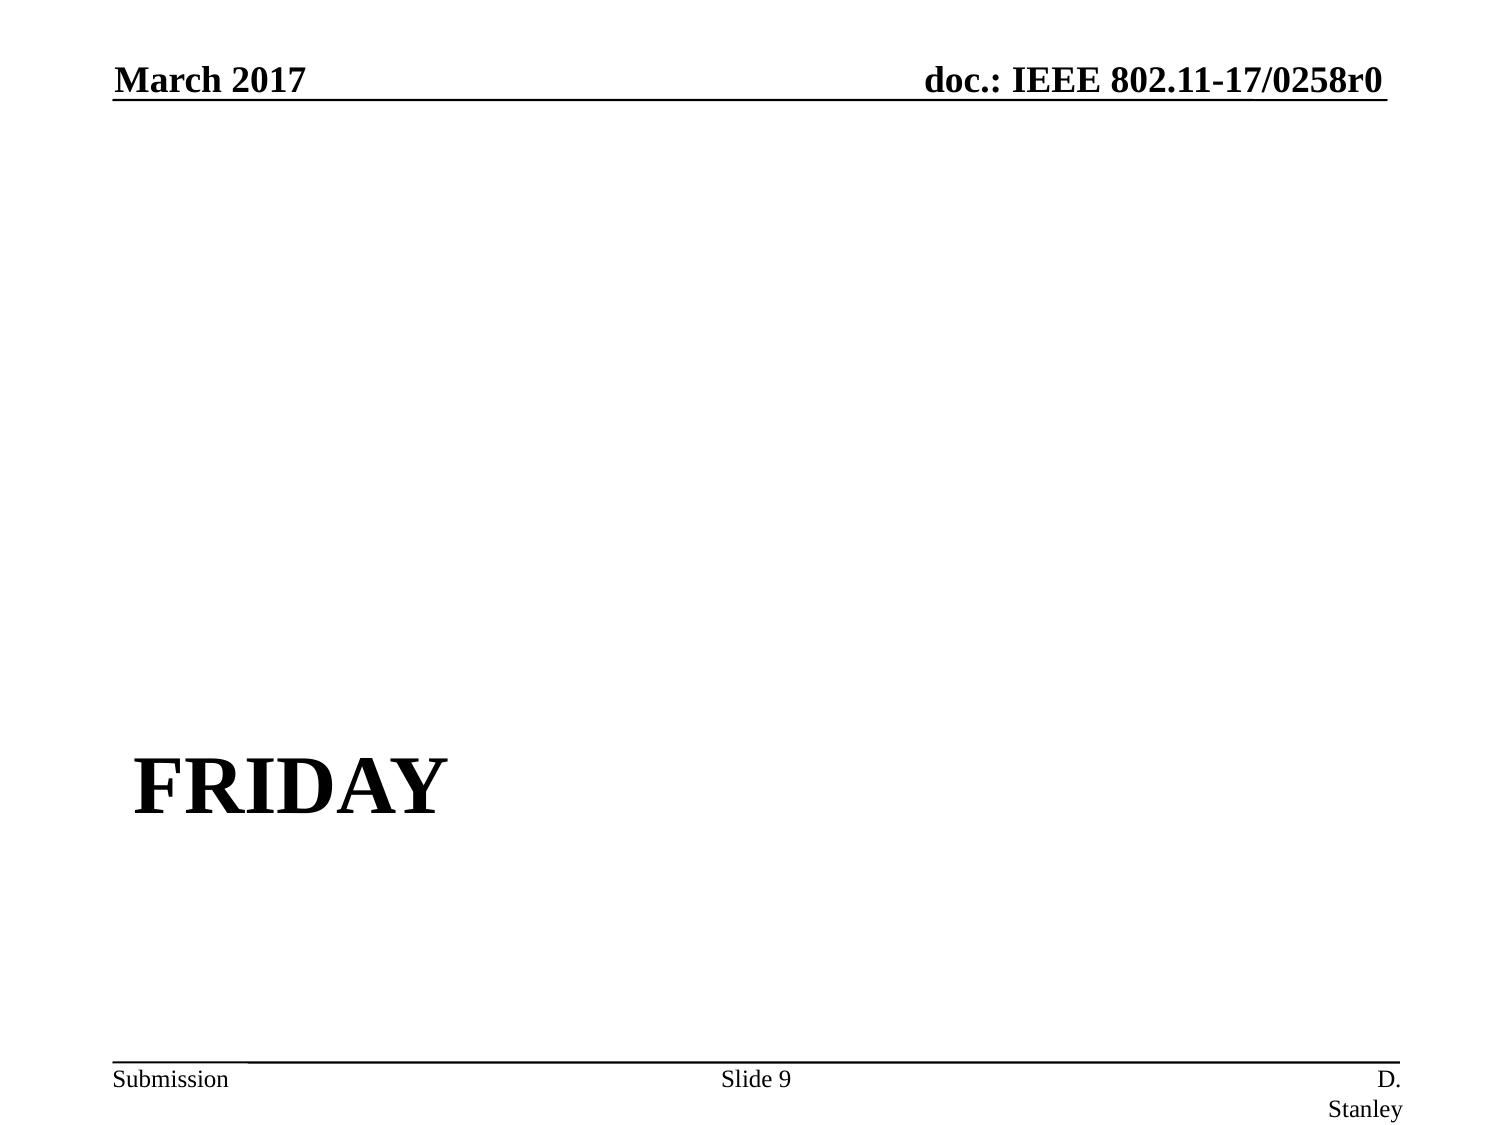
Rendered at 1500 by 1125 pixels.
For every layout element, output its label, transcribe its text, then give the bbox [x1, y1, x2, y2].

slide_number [114, 54, 374, 101]
title Friday [118, 722, 1394, 947]
slide_number Slide 9 [712, 1061, 800, 1093]
footer D. Stanley, HP Enterprise [1324, 1061, 1402, 1093]
